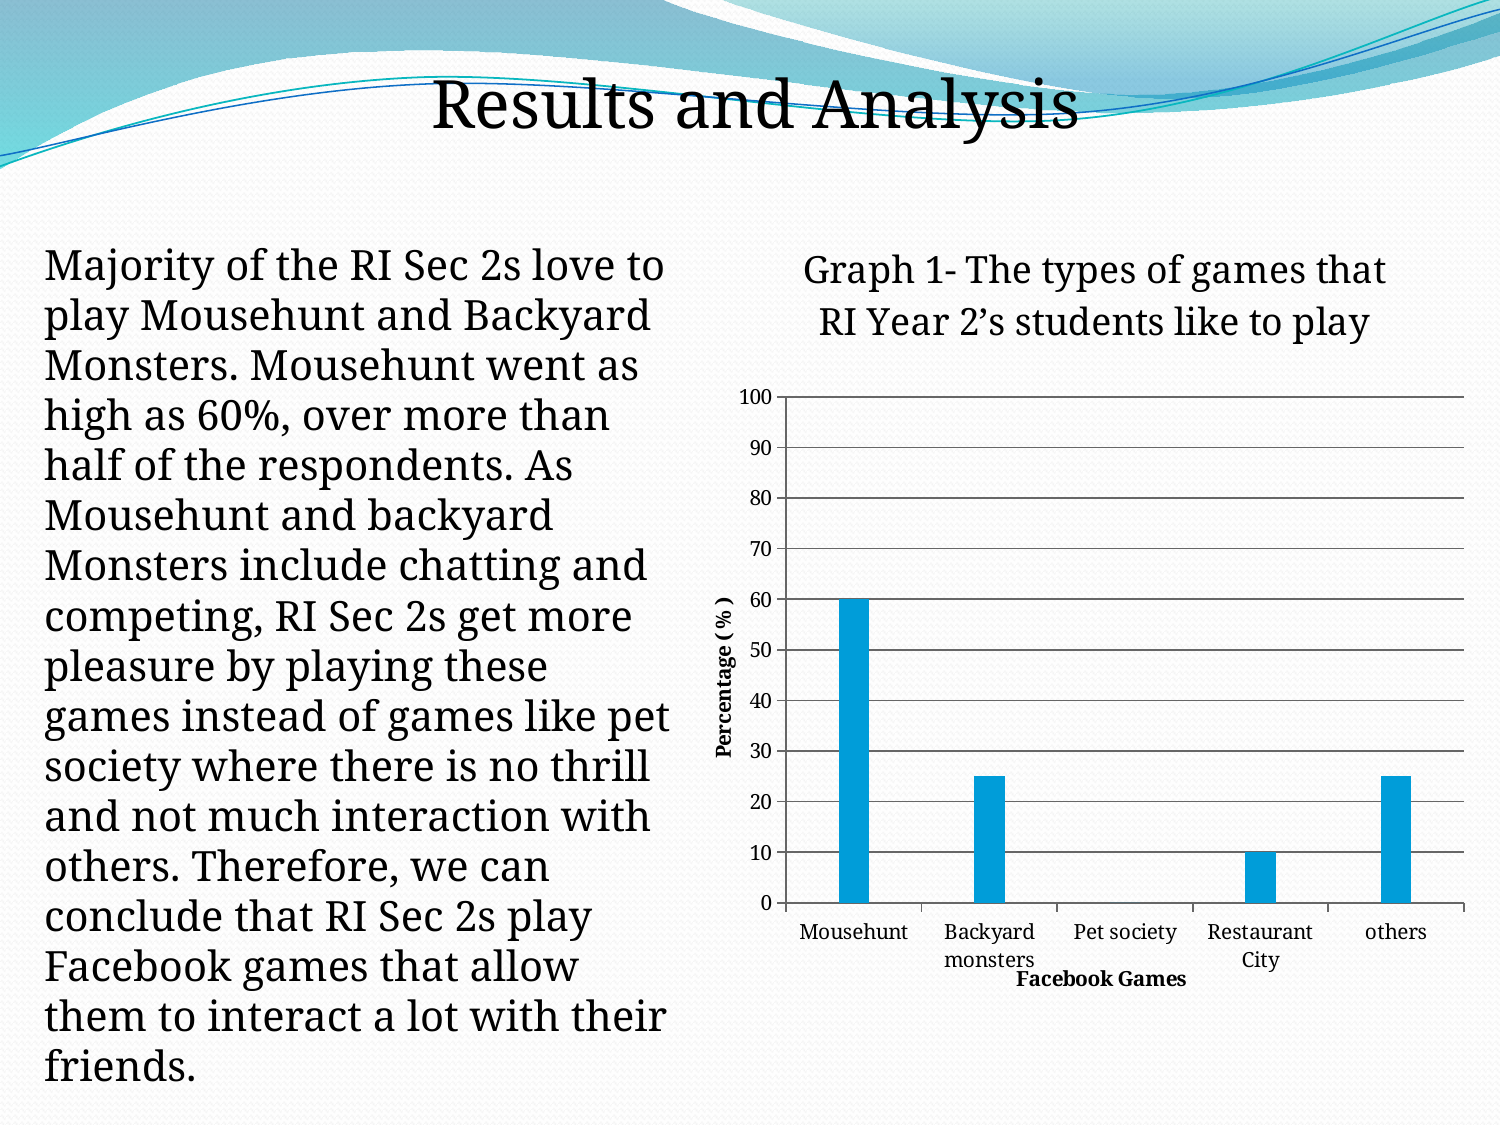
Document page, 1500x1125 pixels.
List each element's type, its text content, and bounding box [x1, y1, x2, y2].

chart [702, 231, 1465, 1000]
text_box Results and Analysis [348, 54, 1164, 150]
text_box Majority of the RI Sec 2s love to play Mousehunt and Backyard Monsters. Mousehunt went as high as 60%, over more than half of the respondents. As Mousehunt and backyard Monsters include chatting and competing, RI Sec 2s get more pleasure by playing these games instead of games like pet society where there is no thrill and not much interaction with others. Therefore, we can conclude that RI Sec 2s play Facebook games that allow them to interact a lot with their friends. [29, 231, 691, 1097]
